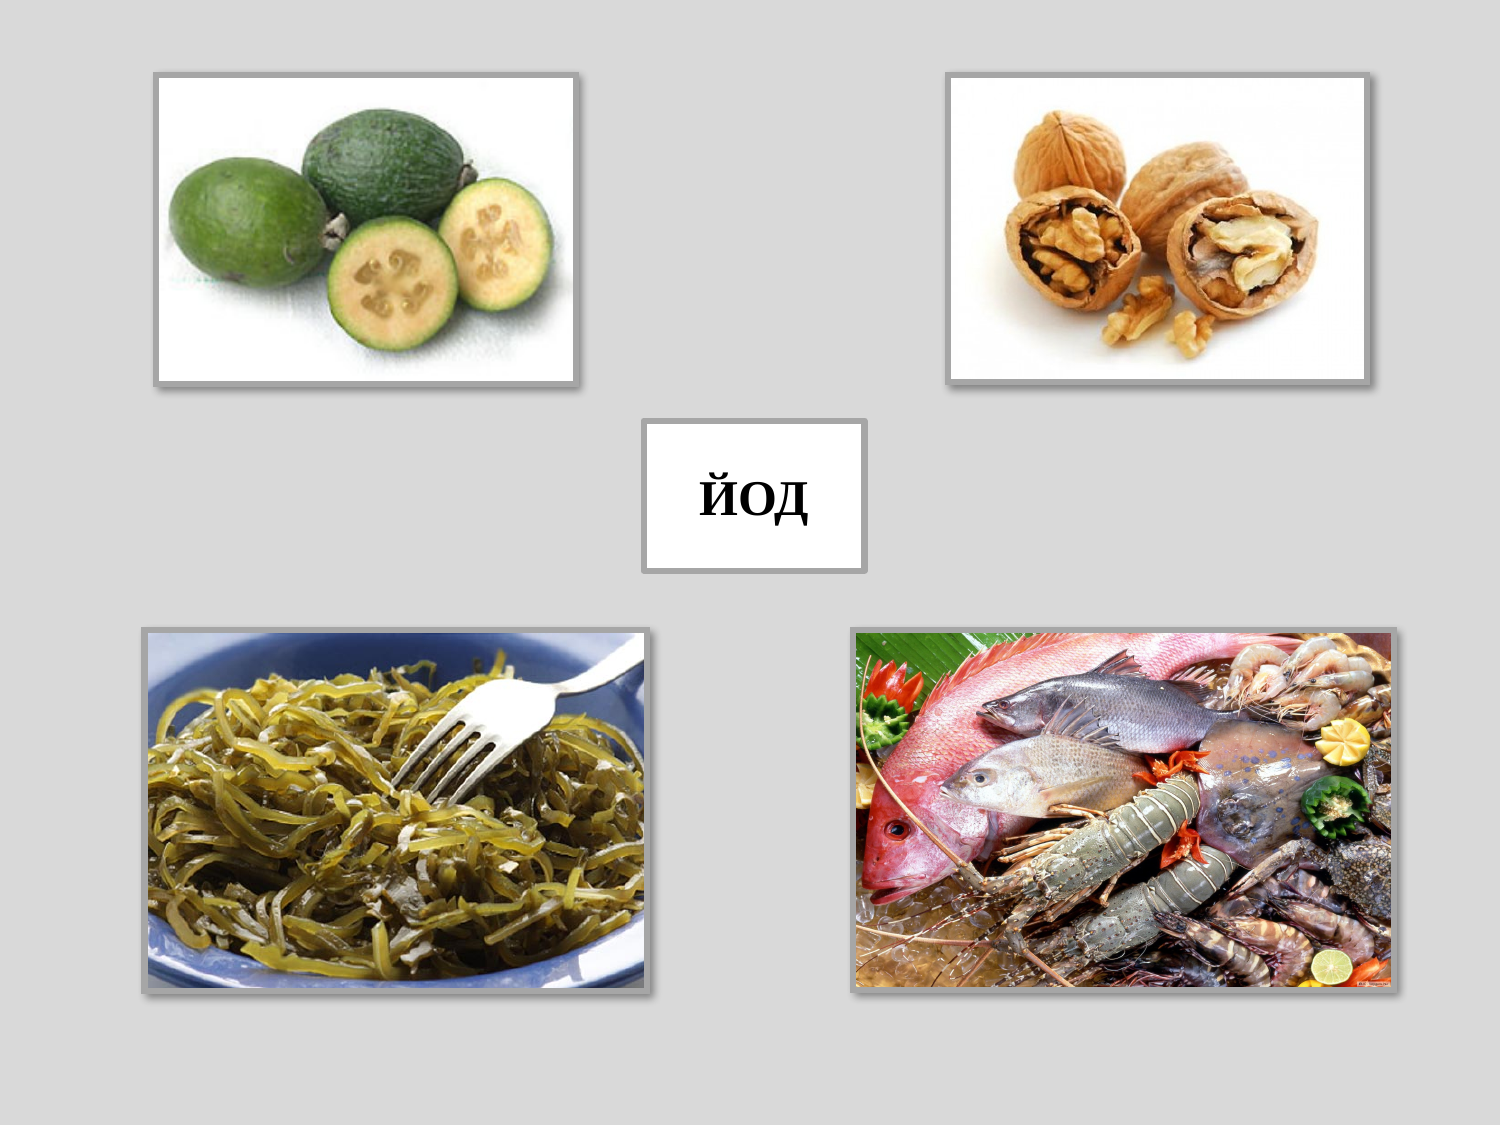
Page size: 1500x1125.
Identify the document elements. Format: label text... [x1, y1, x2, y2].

text_box ЙОД [642, 419, 867, 573]
picture [159, 77, 574, 381]
picture [856, 633, 1392, 988]
picture [147, 633, 644, 988]
picture [950, 77, 1365, 380]
